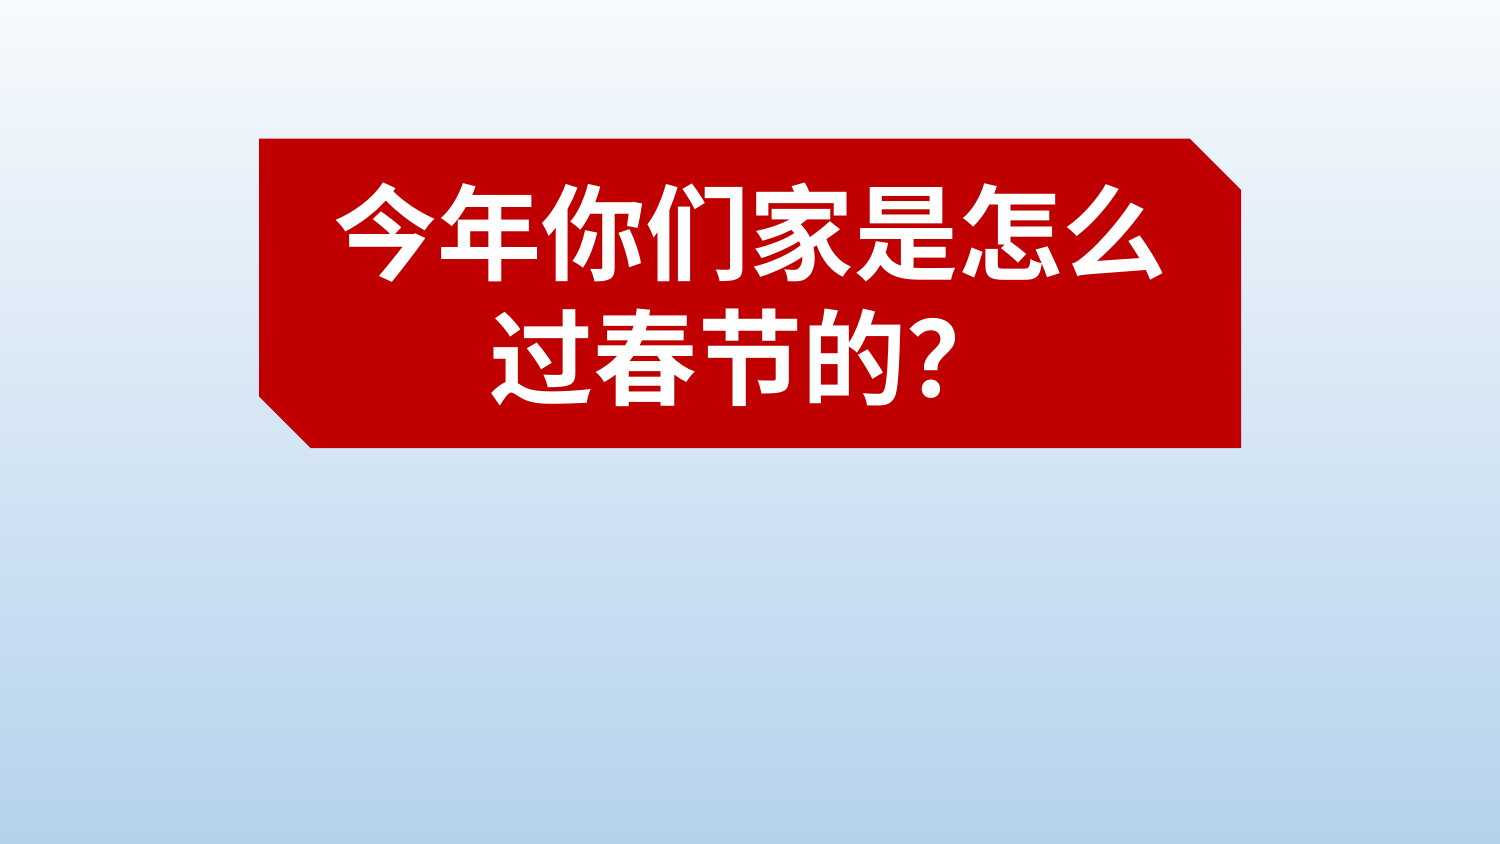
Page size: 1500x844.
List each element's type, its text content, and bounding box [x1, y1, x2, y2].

text_box 今年你们家是怎么过春节的？ [258, 137, 1243, 450]
